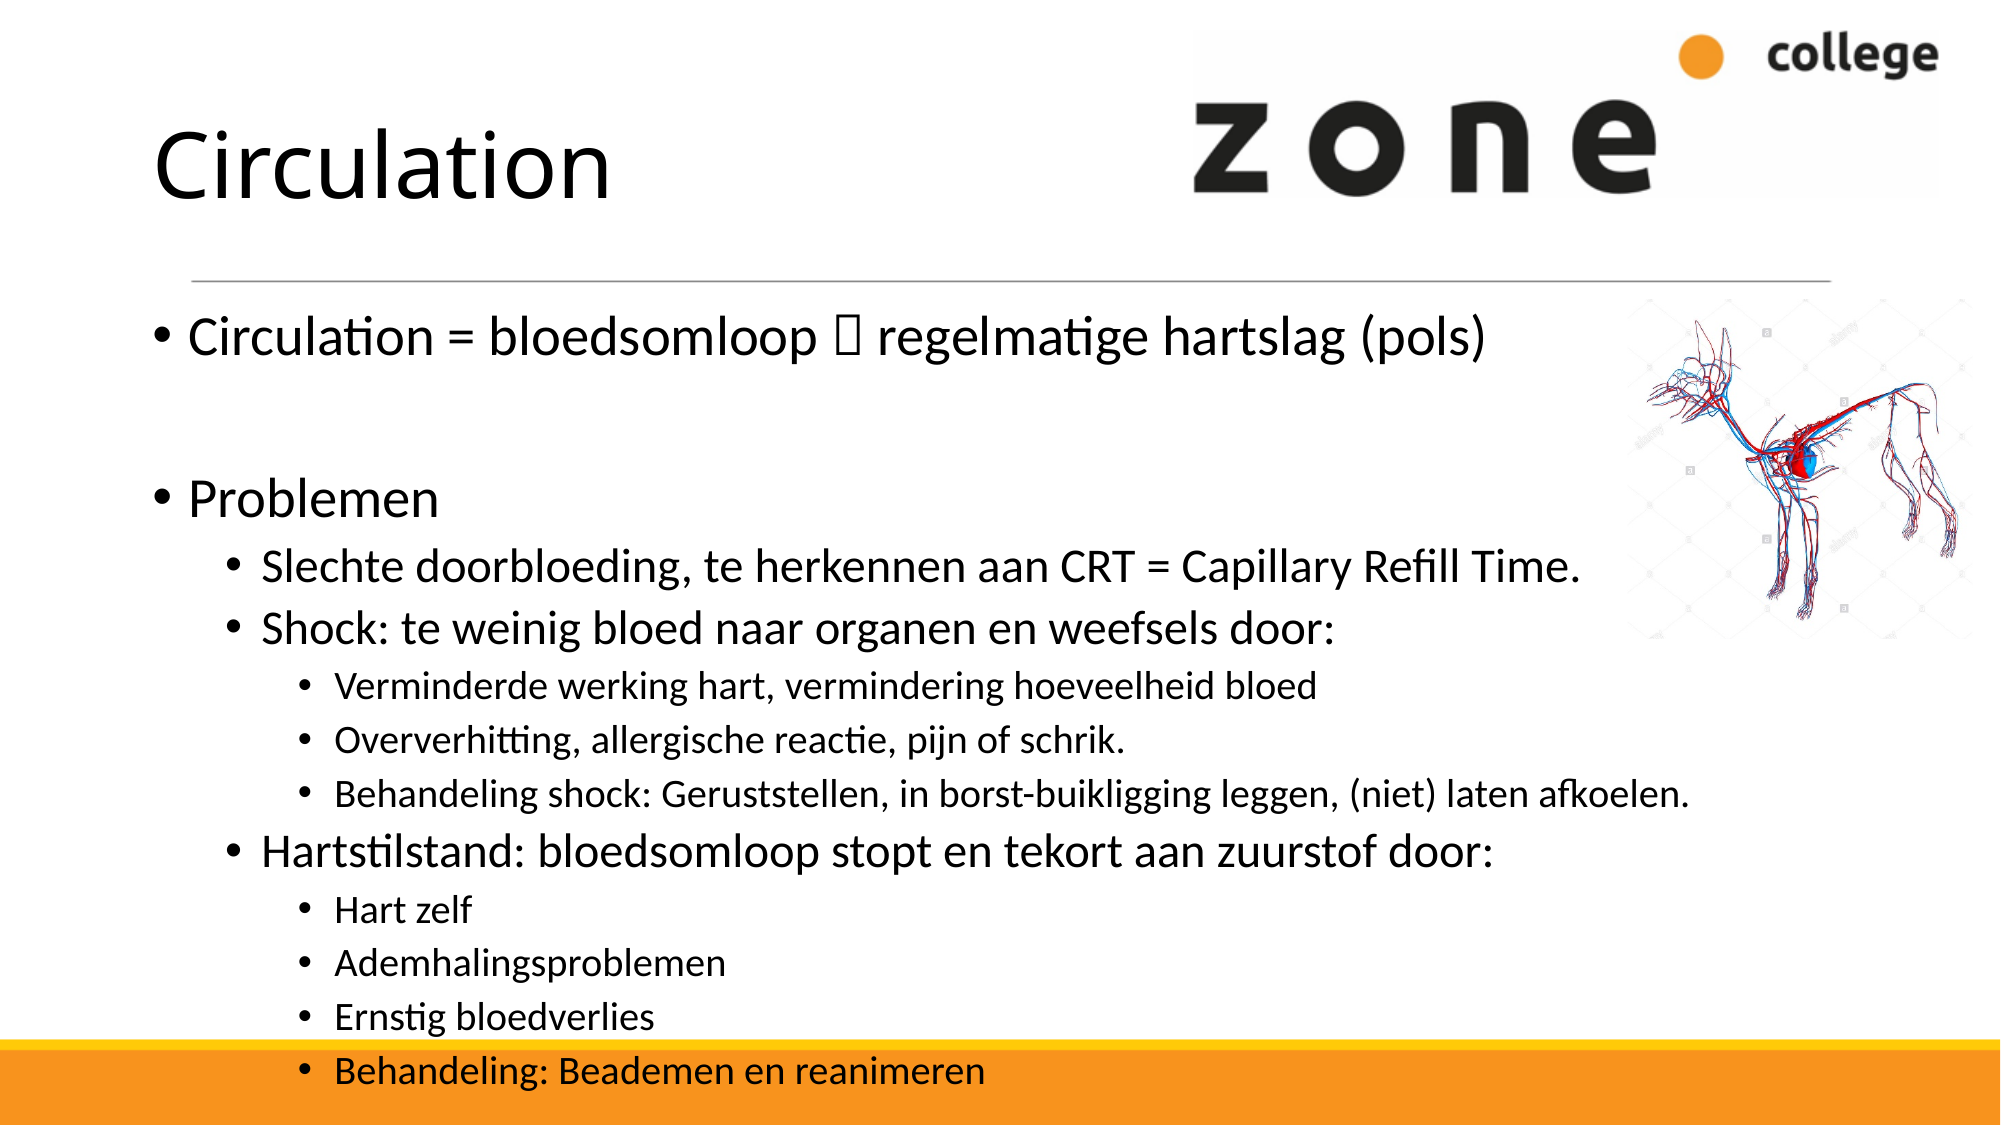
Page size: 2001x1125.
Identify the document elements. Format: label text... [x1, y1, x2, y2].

picture [0, 0, 2001, 1125]
title Circulation [137, 59, 1863, 278]
list Circulation = bloedsomloop  regelmatige hartslag (pols) Problemen Slechte doorbloeding, te herkennen aan CRT = Capillary Refill Time. Shock: te weinig bloed naar organen en weefsels door: Verminderde werking hart, vermindering hoeveelheid bloed Oververhitting, allergische reactie, pijn of schrik. Behandeling shock: Geruststellen, in borst-buikligging leggen, (niet) laten afkoelen. Hartstilstand: bloedsomloop stopt en tekort aan zuurstof door: Hart zelf Ademhalingsproblemen Ernstig bloedverlies Behandeling: Beademen en reanimeren [137, 299, 1863, 1108]
